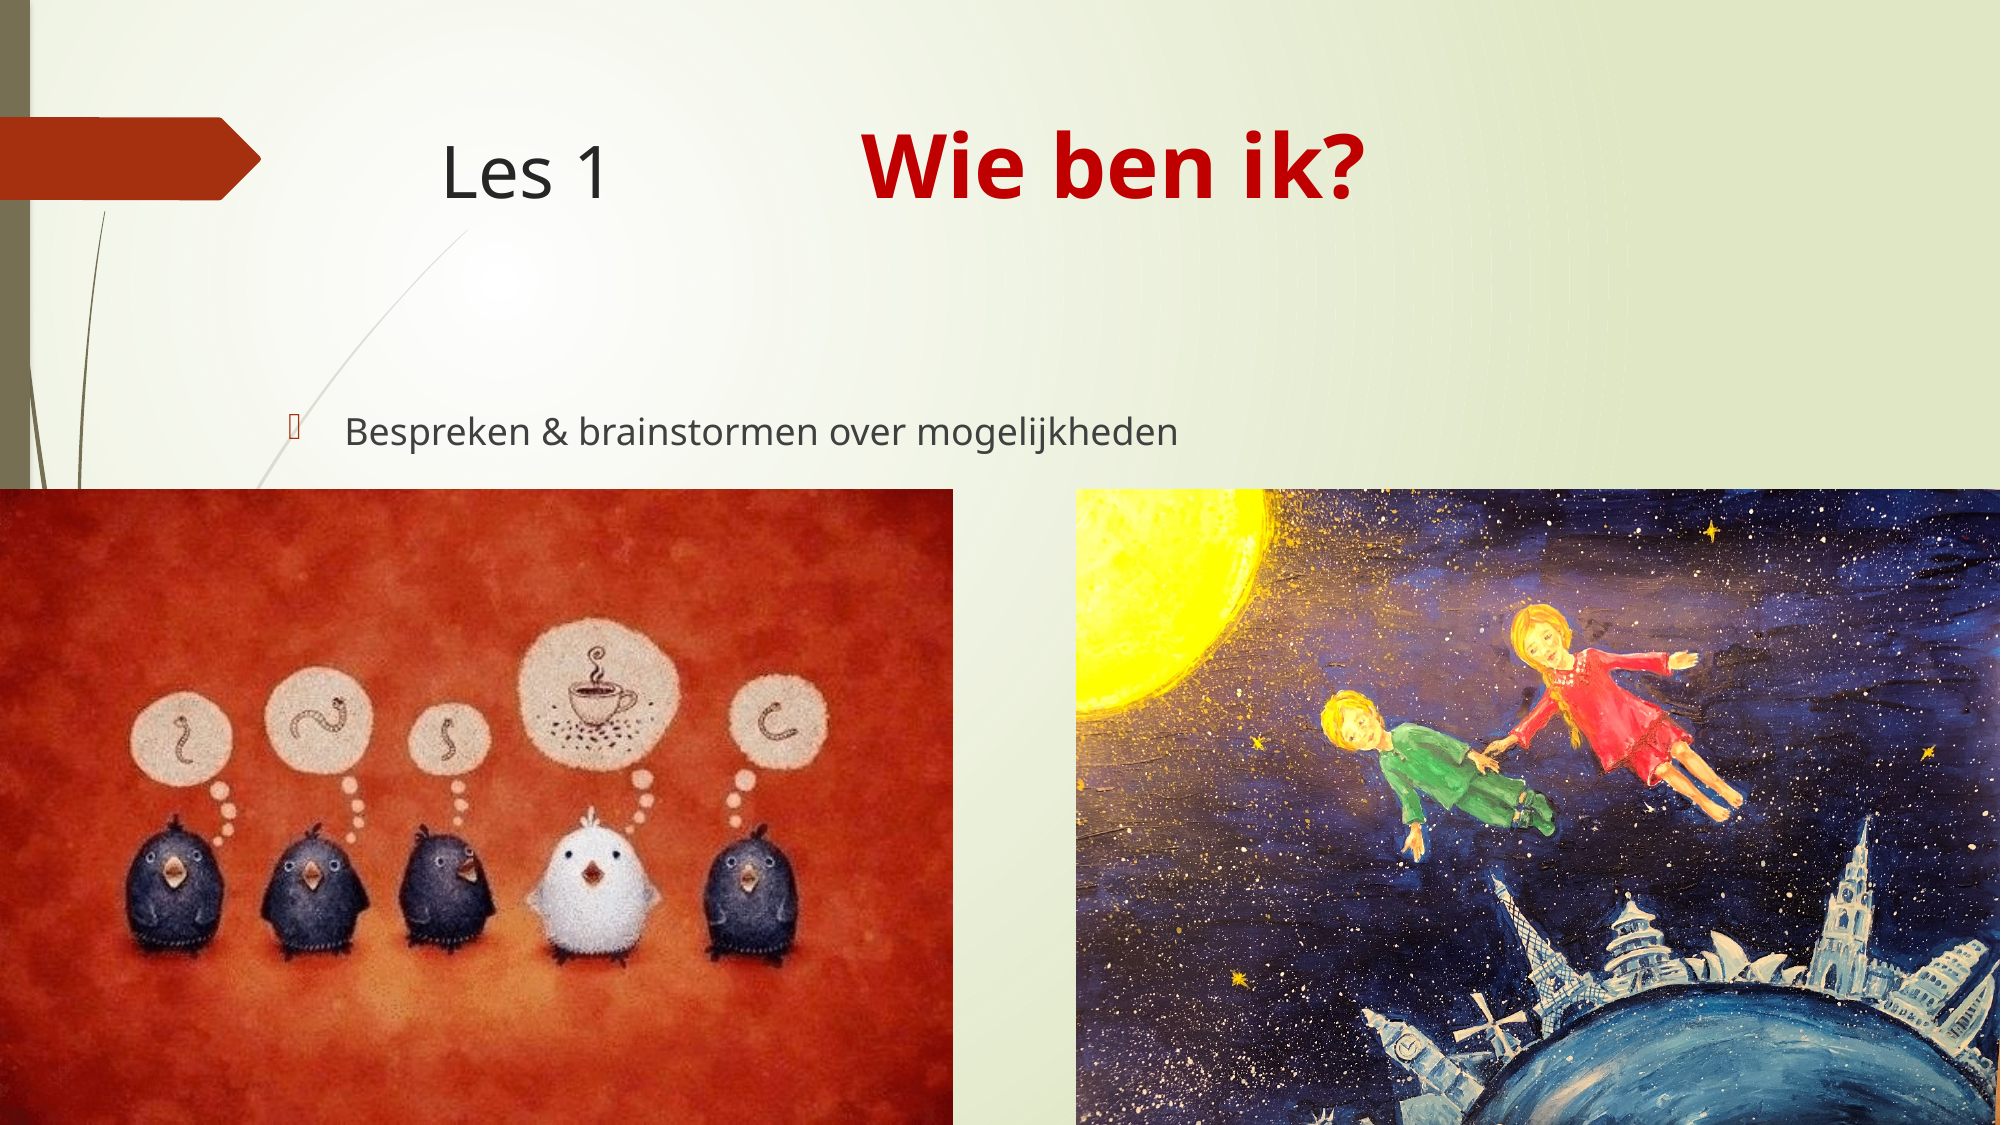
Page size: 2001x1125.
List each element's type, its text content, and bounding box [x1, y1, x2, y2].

picture [1076, 488, 2000, 1125]
title Les 1 Wie ben ik? [425, 102, 1888, 269]
list Bespreken & brainstormen over mogelijkheden [273, 269, 1888, 607]
picture [0, 488, 953, 1125]
